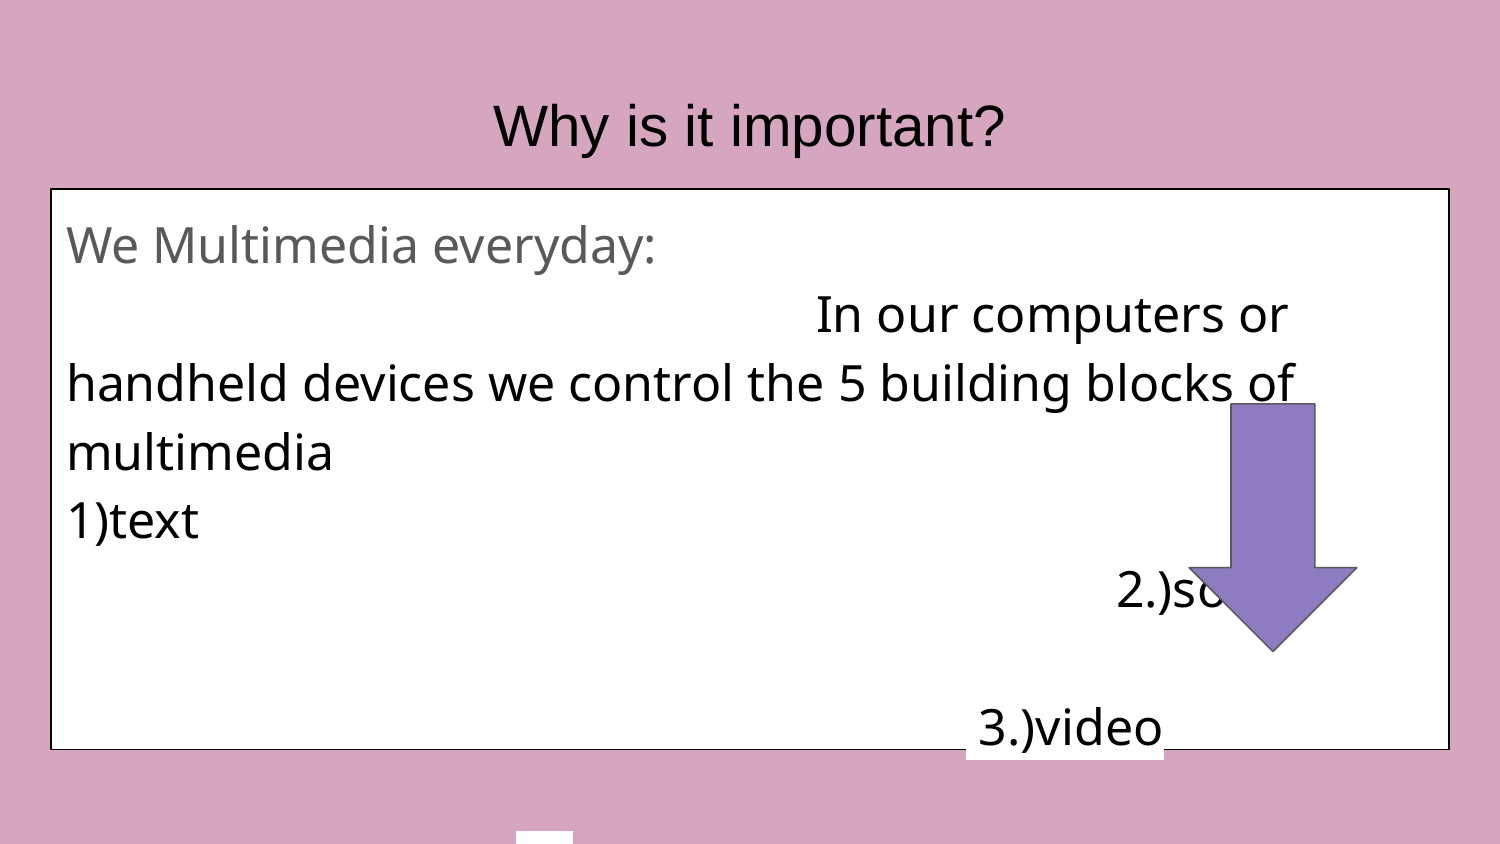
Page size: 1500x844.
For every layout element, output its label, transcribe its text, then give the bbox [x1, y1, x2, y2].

title Why is it important? [51, 72, 1449, 167]
text_box [1189, 403, 1357, 652]
list We Multimedia everyday: In our computers or handheld devices we control the 5 building blocks of multimedia 1)text 2.)sound 3.)video 4.)computer graphics 5.)animation [51, 189, 1449, 750]
